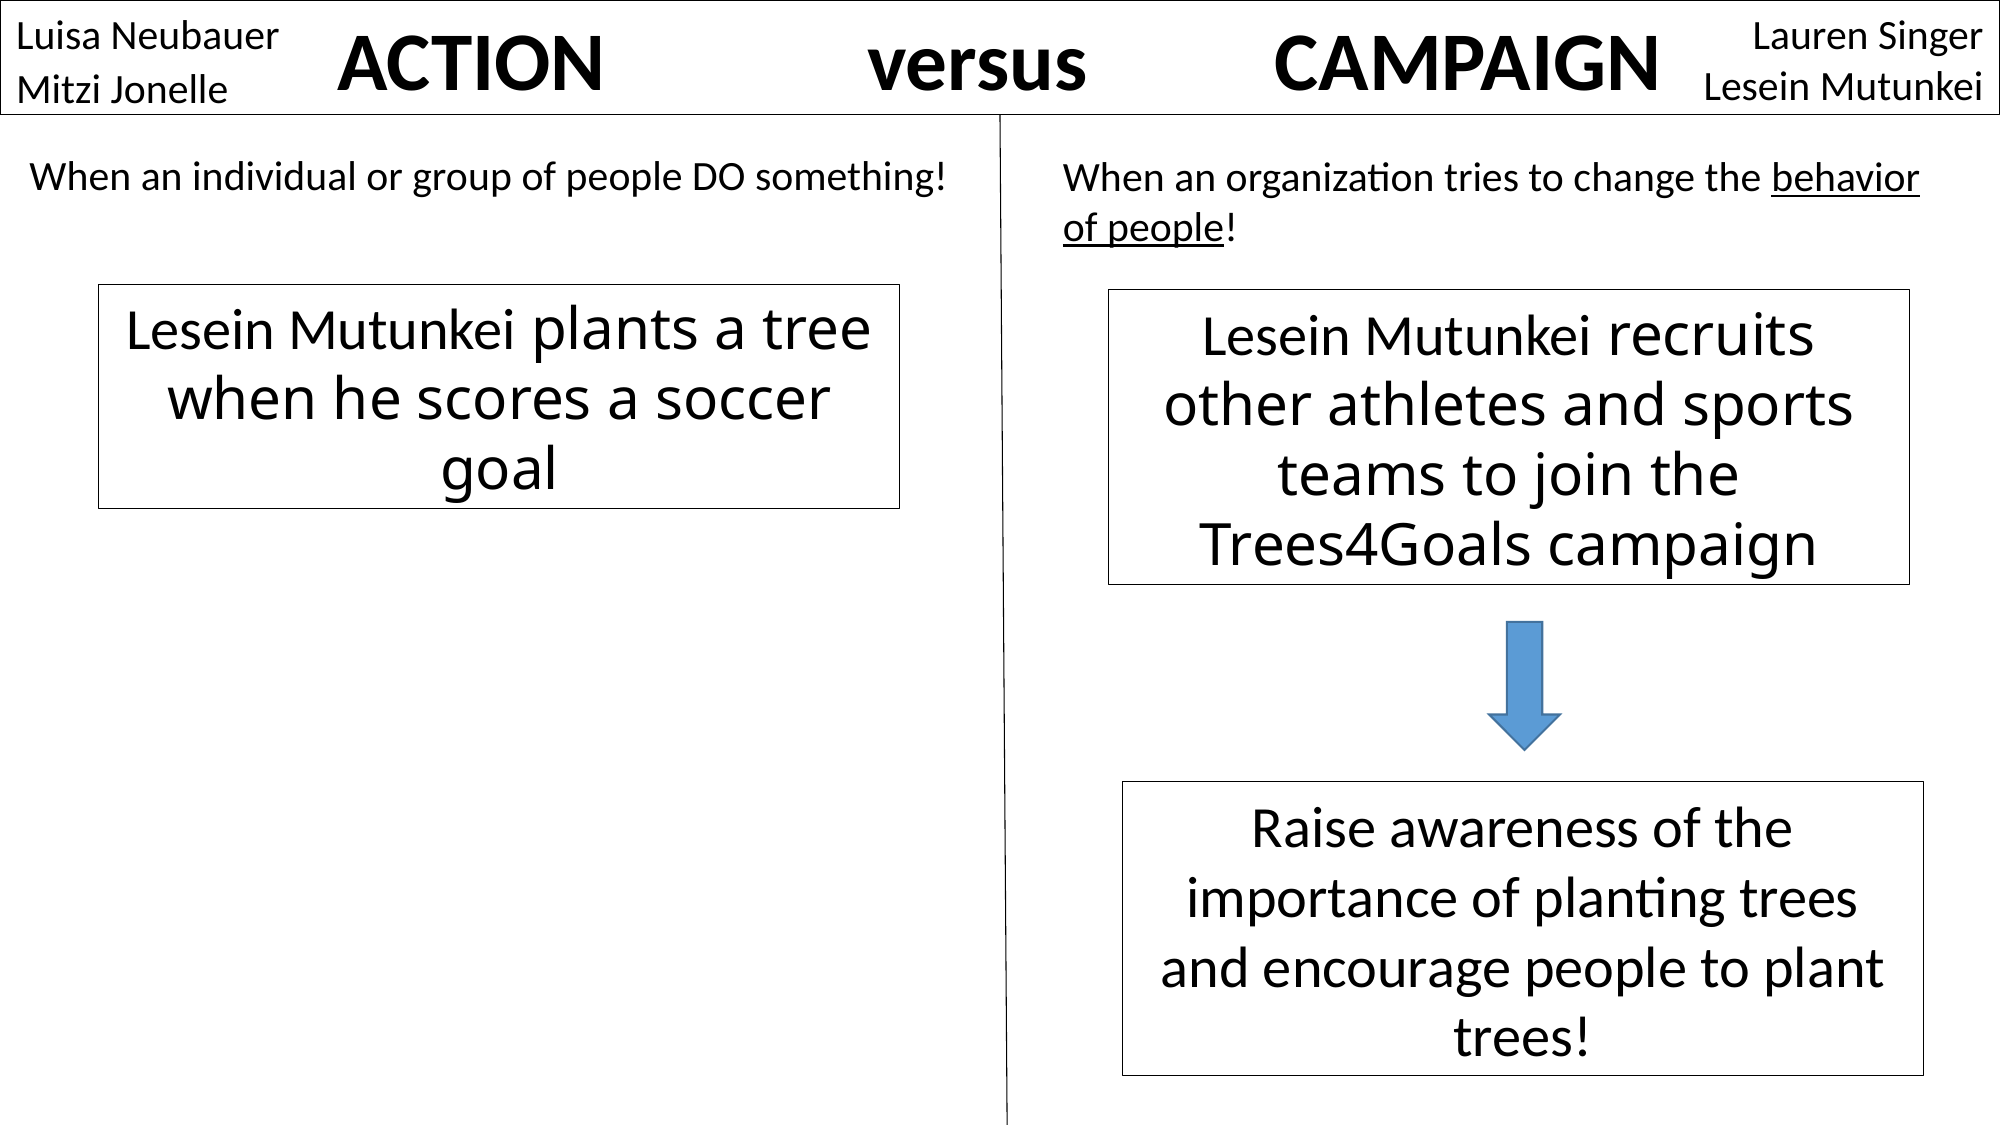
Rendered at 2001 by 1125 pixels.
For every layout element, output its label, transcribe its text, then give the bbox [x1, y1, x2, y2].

text_box Lesein Mutunkei recruits other athletes and sports teams to join the Trees4Goals campaign [1108, 289, 1910, 585]
text_box Luisa Neubauer [1, 0, 295, 65]
text_box Raise awareness of the importance of planting trees and encourage people to plant trees! [1122, 781, 1924, 1076]
text_box Lesein Mutunkei [1688, 51, 1999, 117]
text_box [999, 116, 1008, 1125]
text_box When an individual or group of people DO something! [14, 141, 981, 206]
text_box [1486, 620, 1563, 752]
text_box Mitzi Jonelle [1, 54, 244, 119]
text_box When an organization tries to change the behavior of people! [1048, 142, 1971, 258]
text_box ACTION versus CAMPAIGN [244, 0, 1737, 115]
text_box Lauren Singer [1737, 0, 1999, 51]
text_box Lesein Mutunkei plants a tree when he scores a soccer goal [98, 284, 900, 509]
